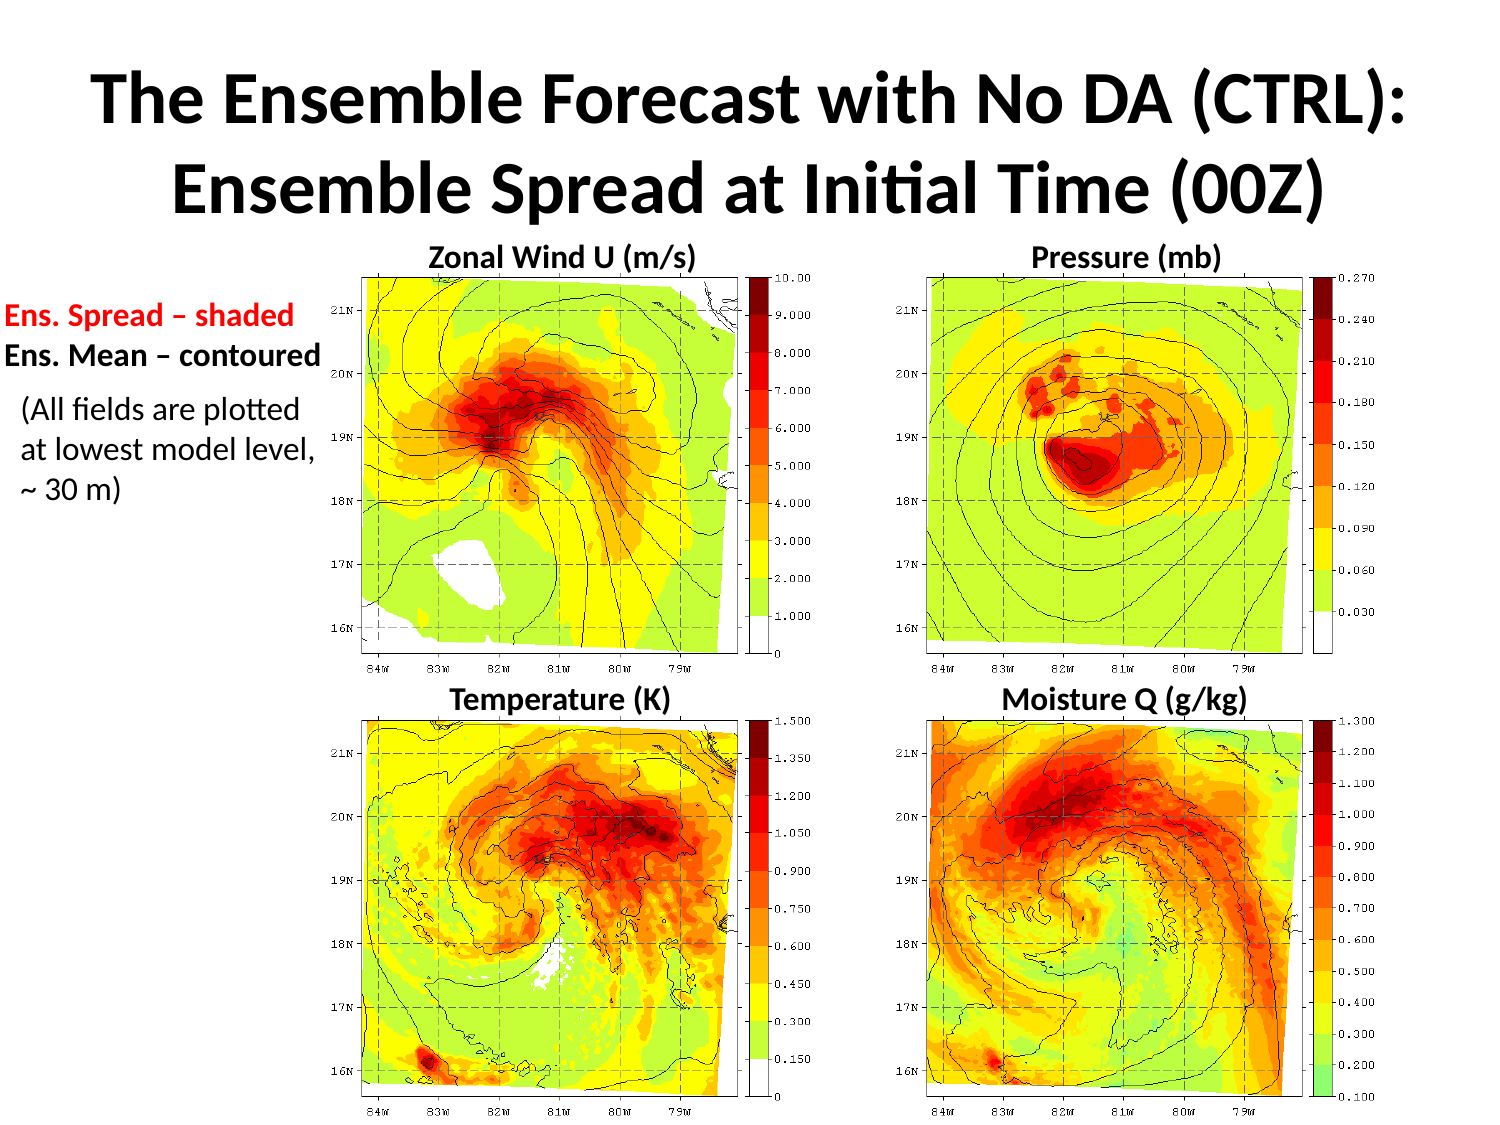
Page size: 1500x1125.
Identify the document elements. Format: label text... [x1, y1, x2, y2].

text_box Moisture Q (g/kg) [986, 692, 1264, 707]
text_box The Ensemble Forecast with No DA (CTRL): Ensemble Spread at Initial Time (00Z) [74, 45, 1425, 233]
text_box Temperature (K) [434, 692, 687, 707]
text_box Pressure (mb) [1016, 233, 1238, 265]
picture [301, 266, 824, 683]
picture [865, 709, 1389, 1125]
text_box Ens. Spread – shaded Ens. Mean – contoured [0, 285, 296, 381]
picture [301, 709, 824, 1125]
text_box (All fields are plotted at lowest model level, ~ 30 m) [5, 381, 296, 515]
picture [865, 266, 1389, 683]
text_box Zonal Wind U (m/s) [413, 233, 712, 265]
